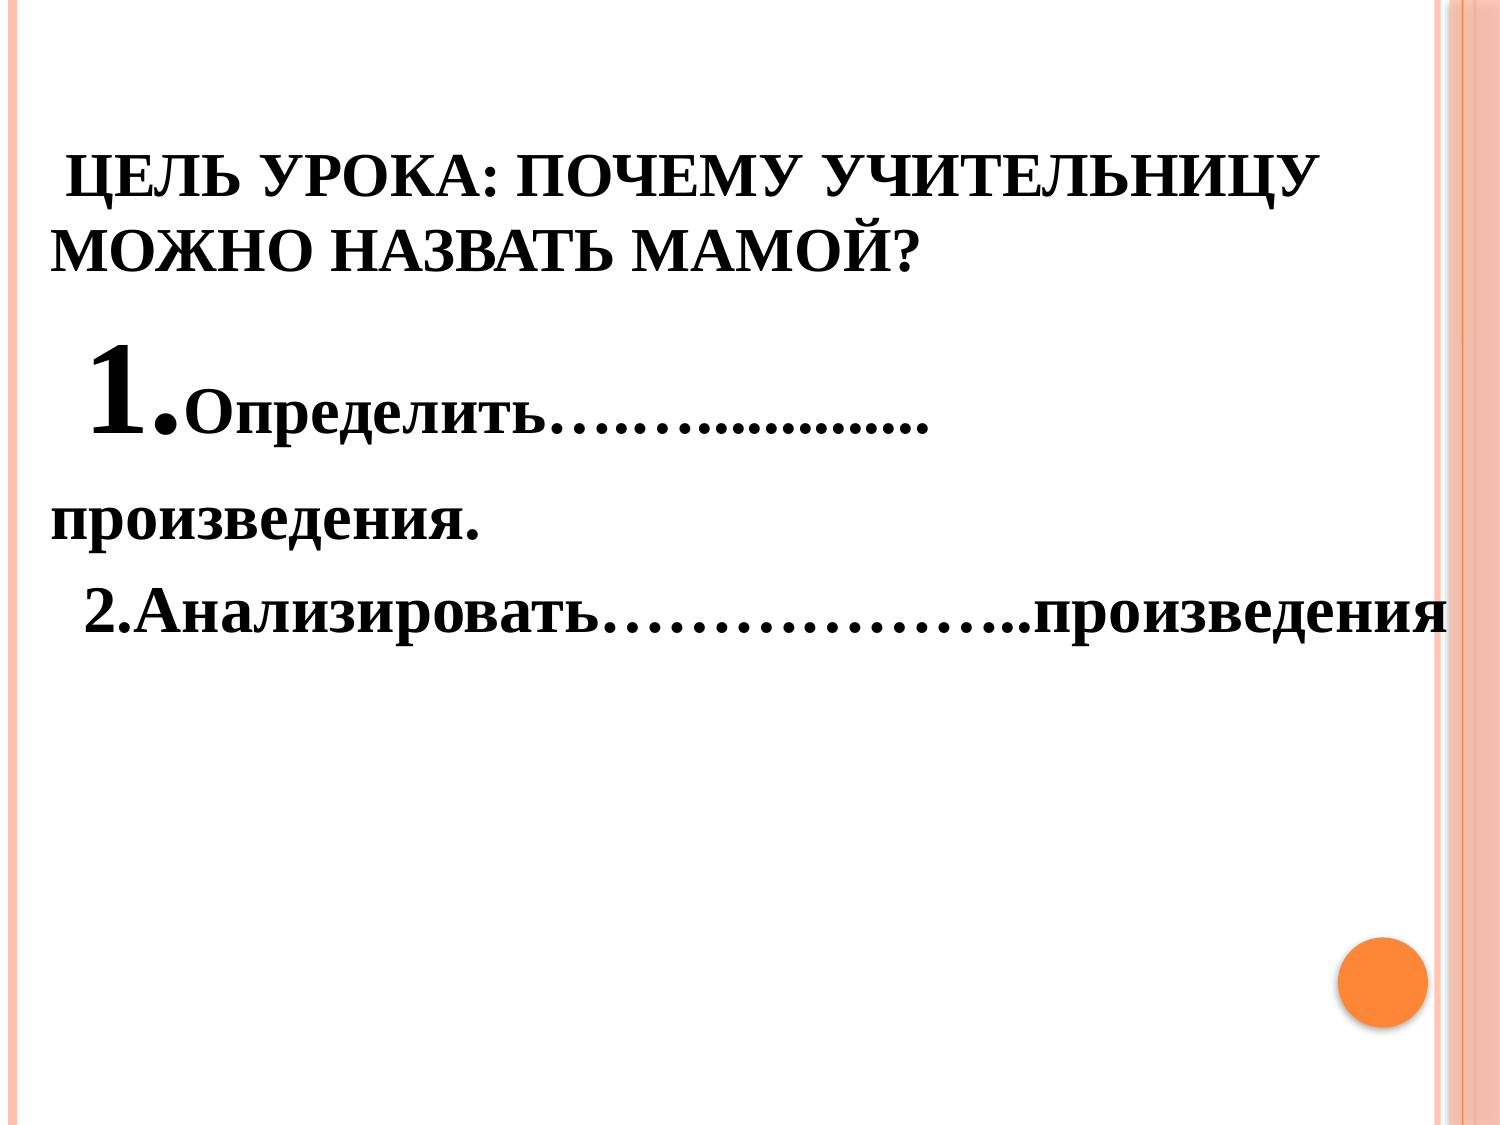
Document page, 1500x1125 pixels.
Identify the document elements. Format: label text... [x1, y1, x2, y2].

title Цель урока: Почему учительницу можно назвать мамой? [35, 58, 1465, 292]
list 1.Определить….….............. произведения. 2.Анализировать………………..произведения [35, 292, 1465, 1062]
